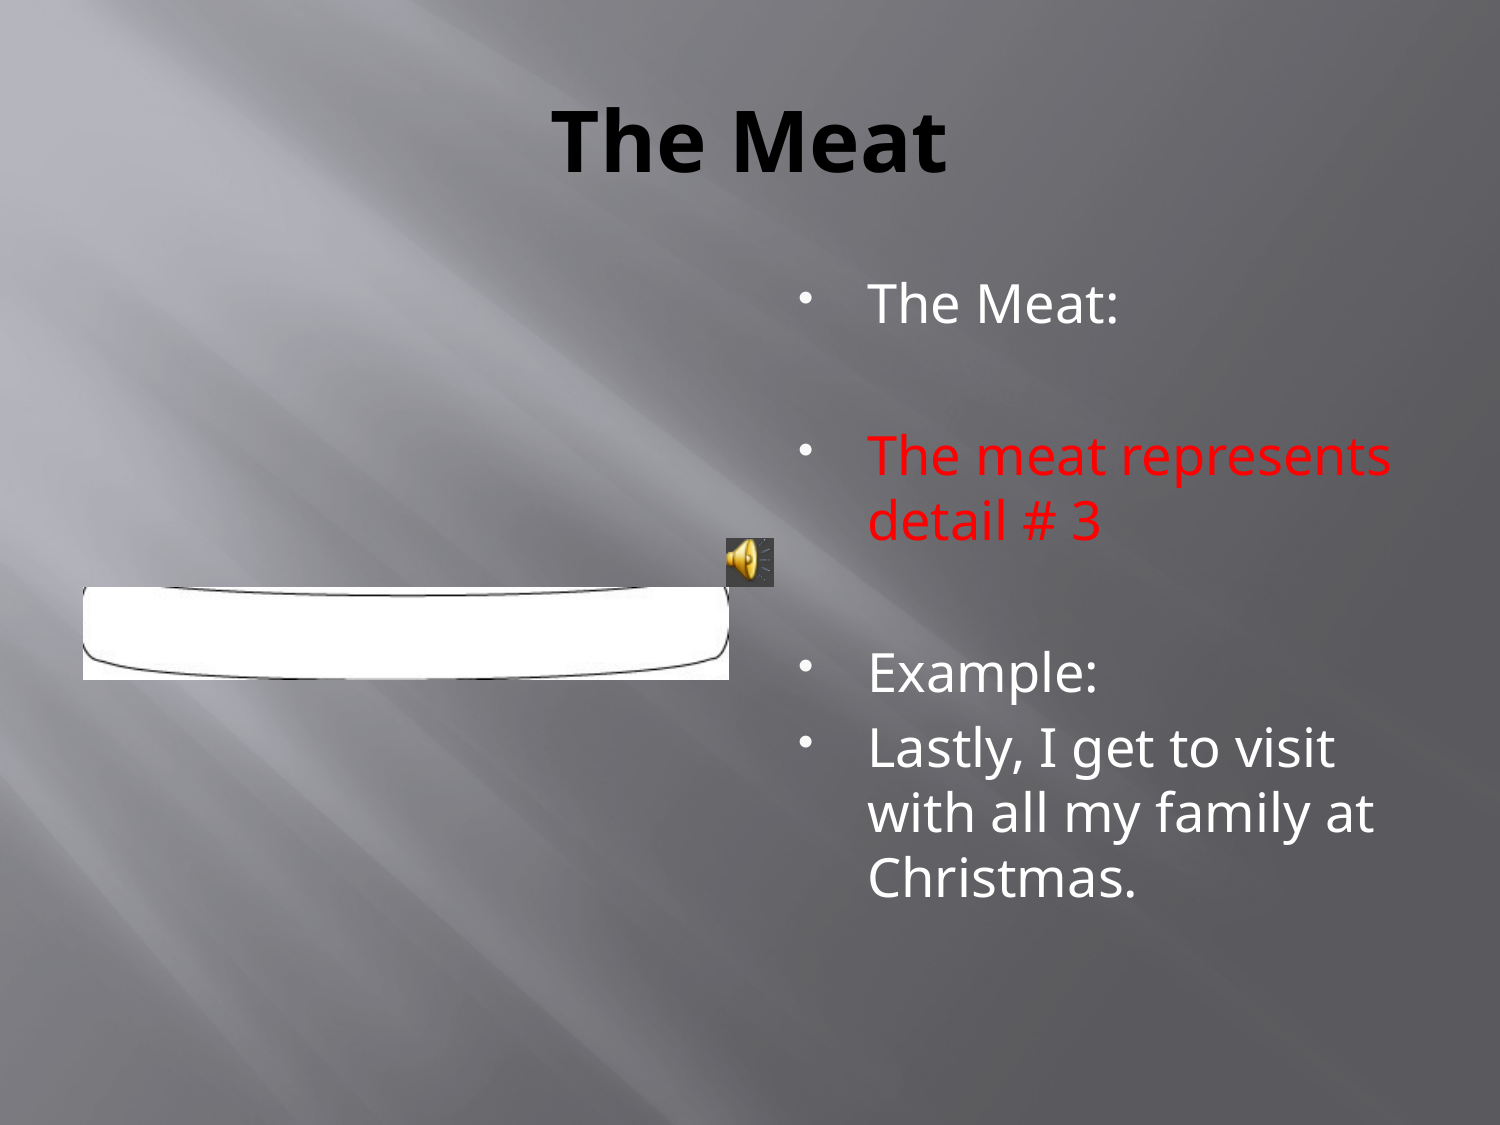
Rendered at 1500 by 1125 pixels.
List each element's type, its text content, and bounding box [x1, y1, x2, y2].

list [83, 587, 730, 681]
list The Meat: The meat represents detail # 3 Example: Lastly, I get to visit with all my family at Christmas. [762, 262, 1425, 1005]
picture [724, 537, 776, 588]
title The Meat [75, 45, 1425, 233]
